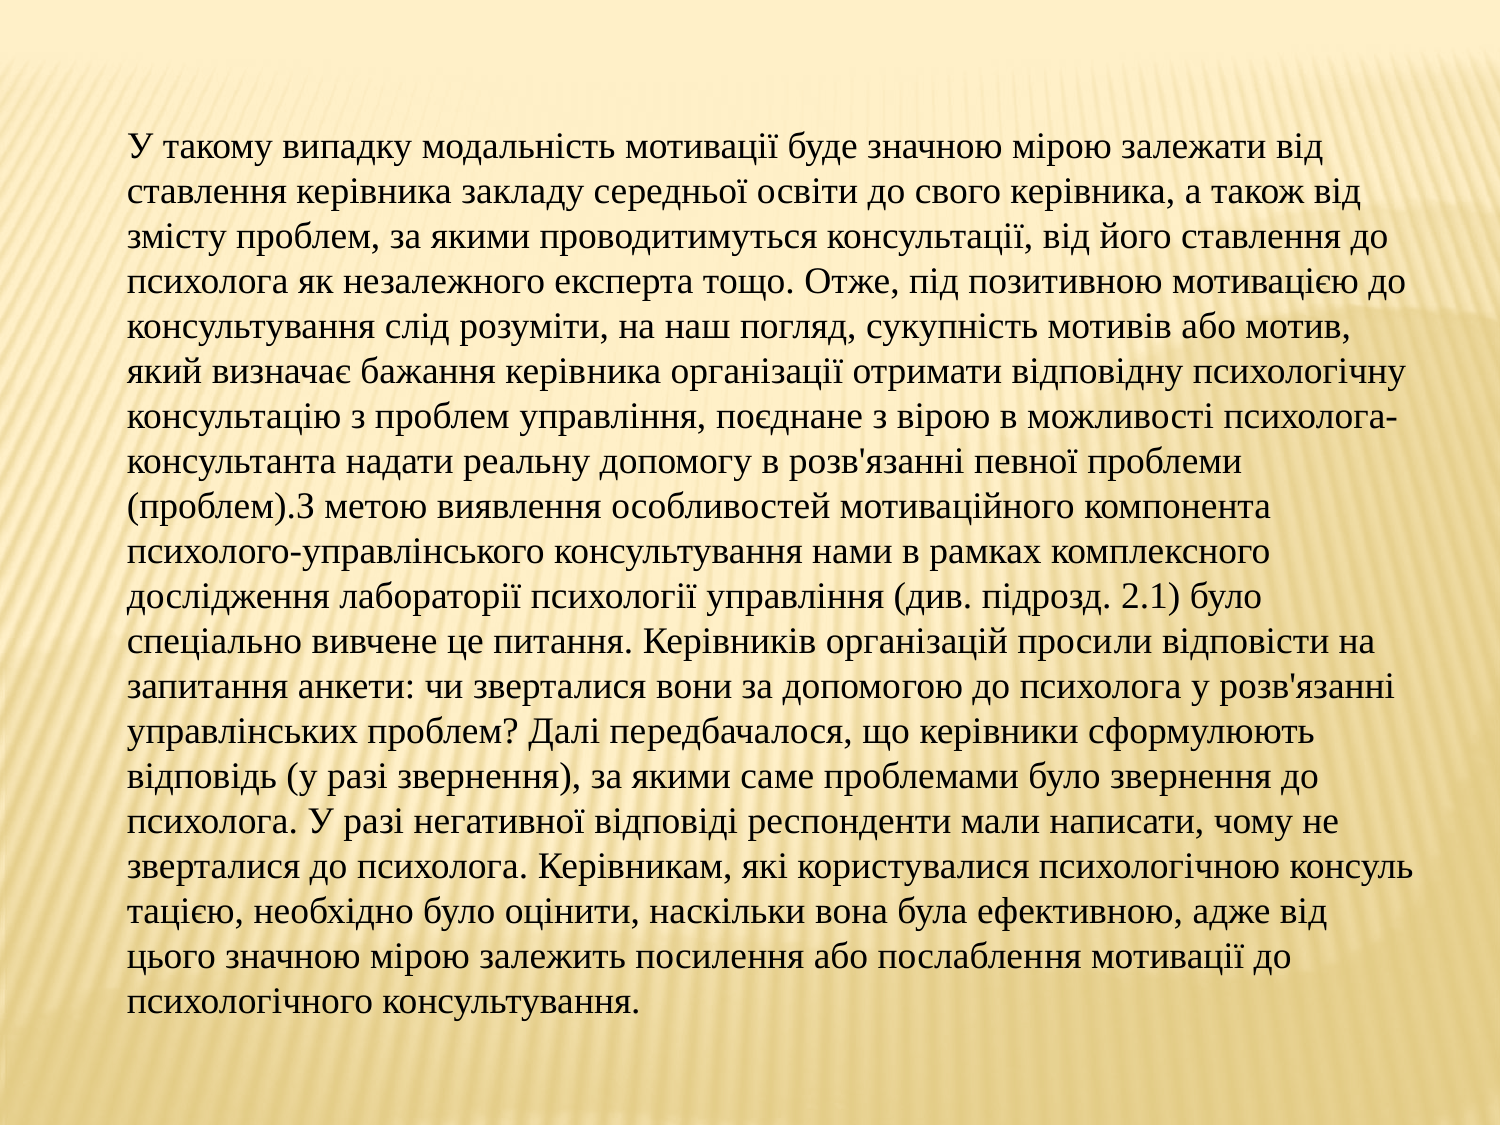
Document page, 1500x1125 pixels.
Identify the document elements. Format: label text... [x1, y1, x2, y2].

text_box У такому випадку модальність мотивації буде значною мірою залежати від ставлен­ня керівника закладу середньої освіти до свого керівника, а також від змісту проблем, за якими проводитимуться консультації, від його ставлення до психолога як незалежного експерта тощо. Отже, під позитивною мотивацією до консультування слід розуміти, на наш погляд, сукупність мотивів або мотив, який визначає бажання керів­ника організації отримати відповідну психологічну консультацію з проблем управління, поєднане з вірою в можливості психолога-кон­сультанта надати реальну допомогу в розв'язанні певної проблеми (проблем).З метою виявлення особливостей мотиваційного компонента психолого-управлінського консультування нами в рамках комплексного дослідження лабораторії психології управління (див. підрозд. 2.1) було спеціально вивчене це питання. Керівників організацій проси­ли відповісти на запитання анкети: чи зверталися вони за допомо­гою до психолога у розв'язанні управлінських проблем? Далі пе­редбачалося, що керівники сформулюють відповідь (у разі звернен­ня), за якими саме проблемами було звернення до психолога. У разі негативної відповіді респонденти мали написати, чому не зверталися до психолога. Керівникам, які користувалися психологічною консуль­тацією, необхідно було оцінити, наскільки вона була ефективною, адже від цього значною мірою залежить посилення або послаблен­ня мотивації до психологічного консультування. [112, 113, 1435, 1029]
